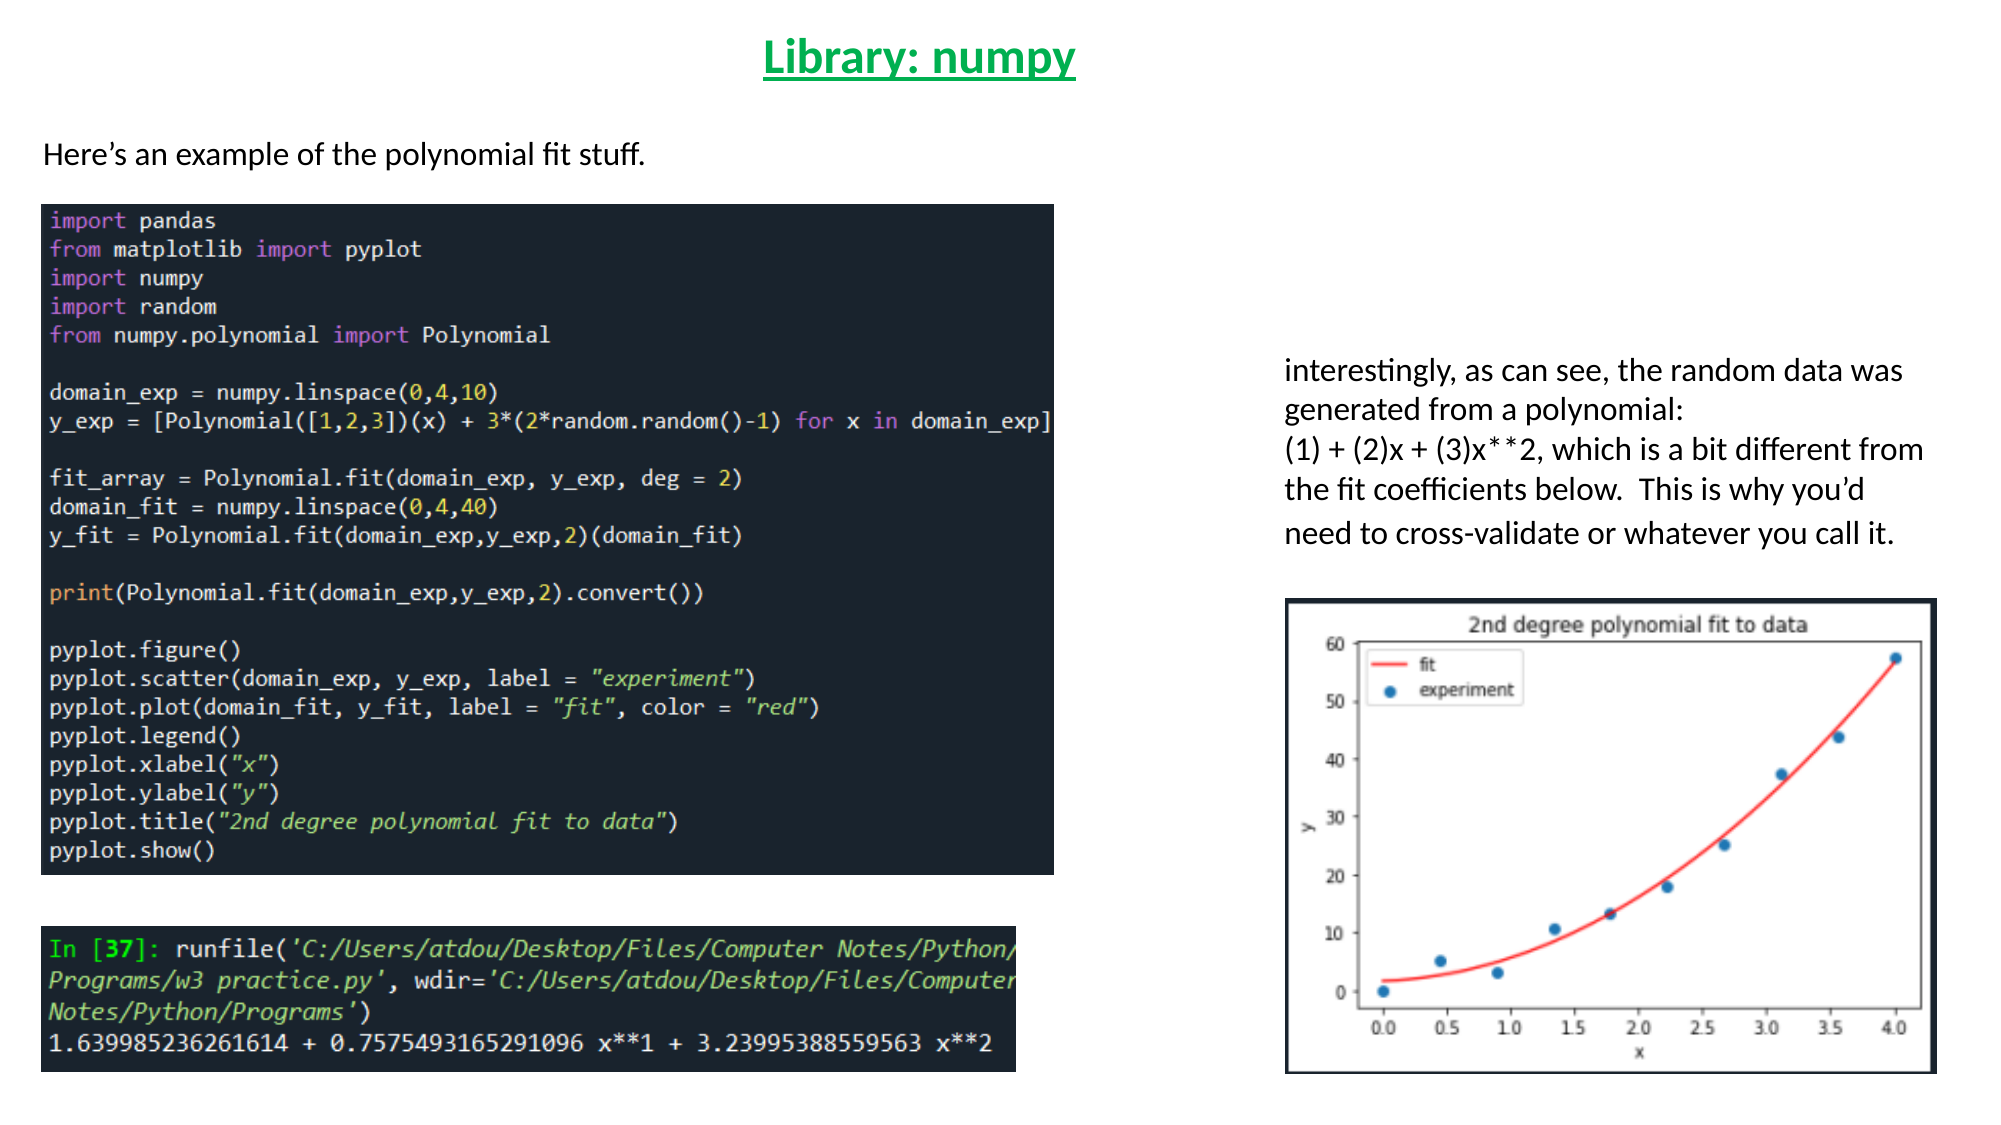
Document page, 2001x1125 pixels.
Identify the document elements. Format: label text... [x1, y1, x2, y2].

picture [41, 204, 1054, 875]
text_box Here’s an example of the polynomial fit stuff. [28, 124, 685, 180]
picture [41, 926, 1016, 1072]
text_box Library: numpy [748, 16, 1092, 92]
picture [1285, 598, 1937, 1074]
text_box interestingly, as can see, the random data was generated from a polynomial: (1) + (2)x + (3)x**2, which is a bit different from the fit coefficients below. This is why you’d need to cross-validate or whatever you call it. [1269, 340, 1952, 560]
